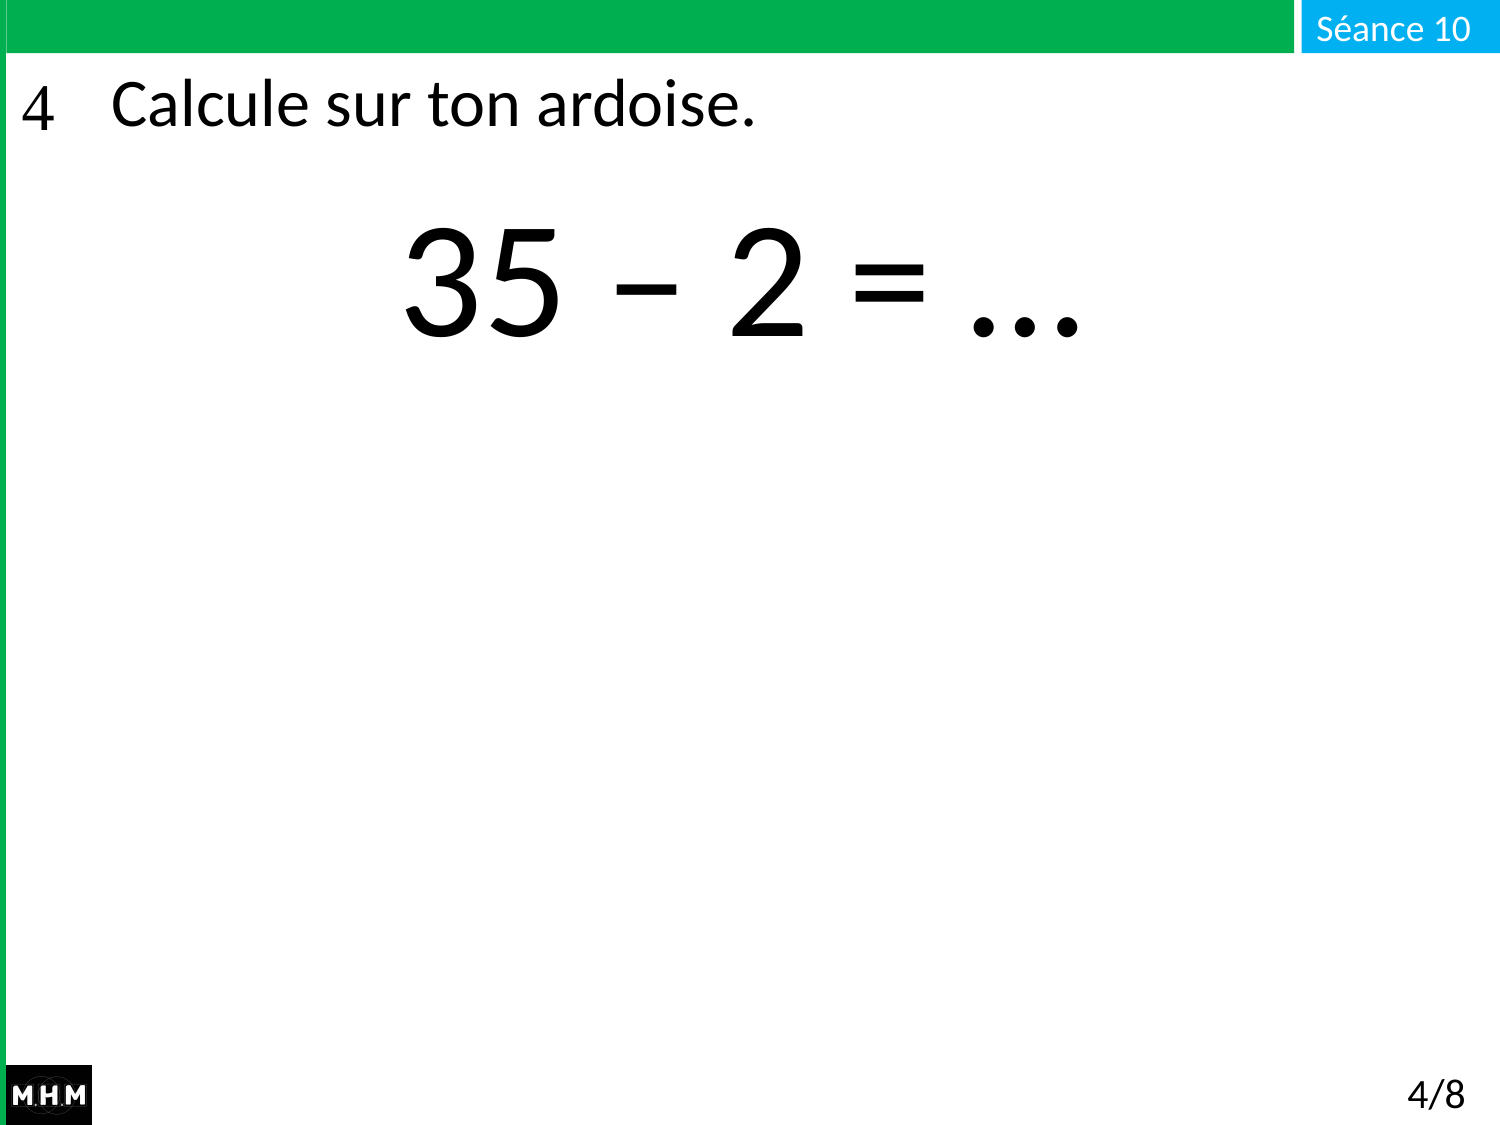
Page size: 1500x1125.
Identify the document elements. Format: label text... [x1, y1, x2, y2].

picture [6, 1065, 92, 1125]
text_box 35 – 2 = … [384, 162, 1142, 377]
list 4/8 [1373, 1064, 1500, 1125]
title Calcule sur ton ardoise. [96, 60, 1391, 150]
